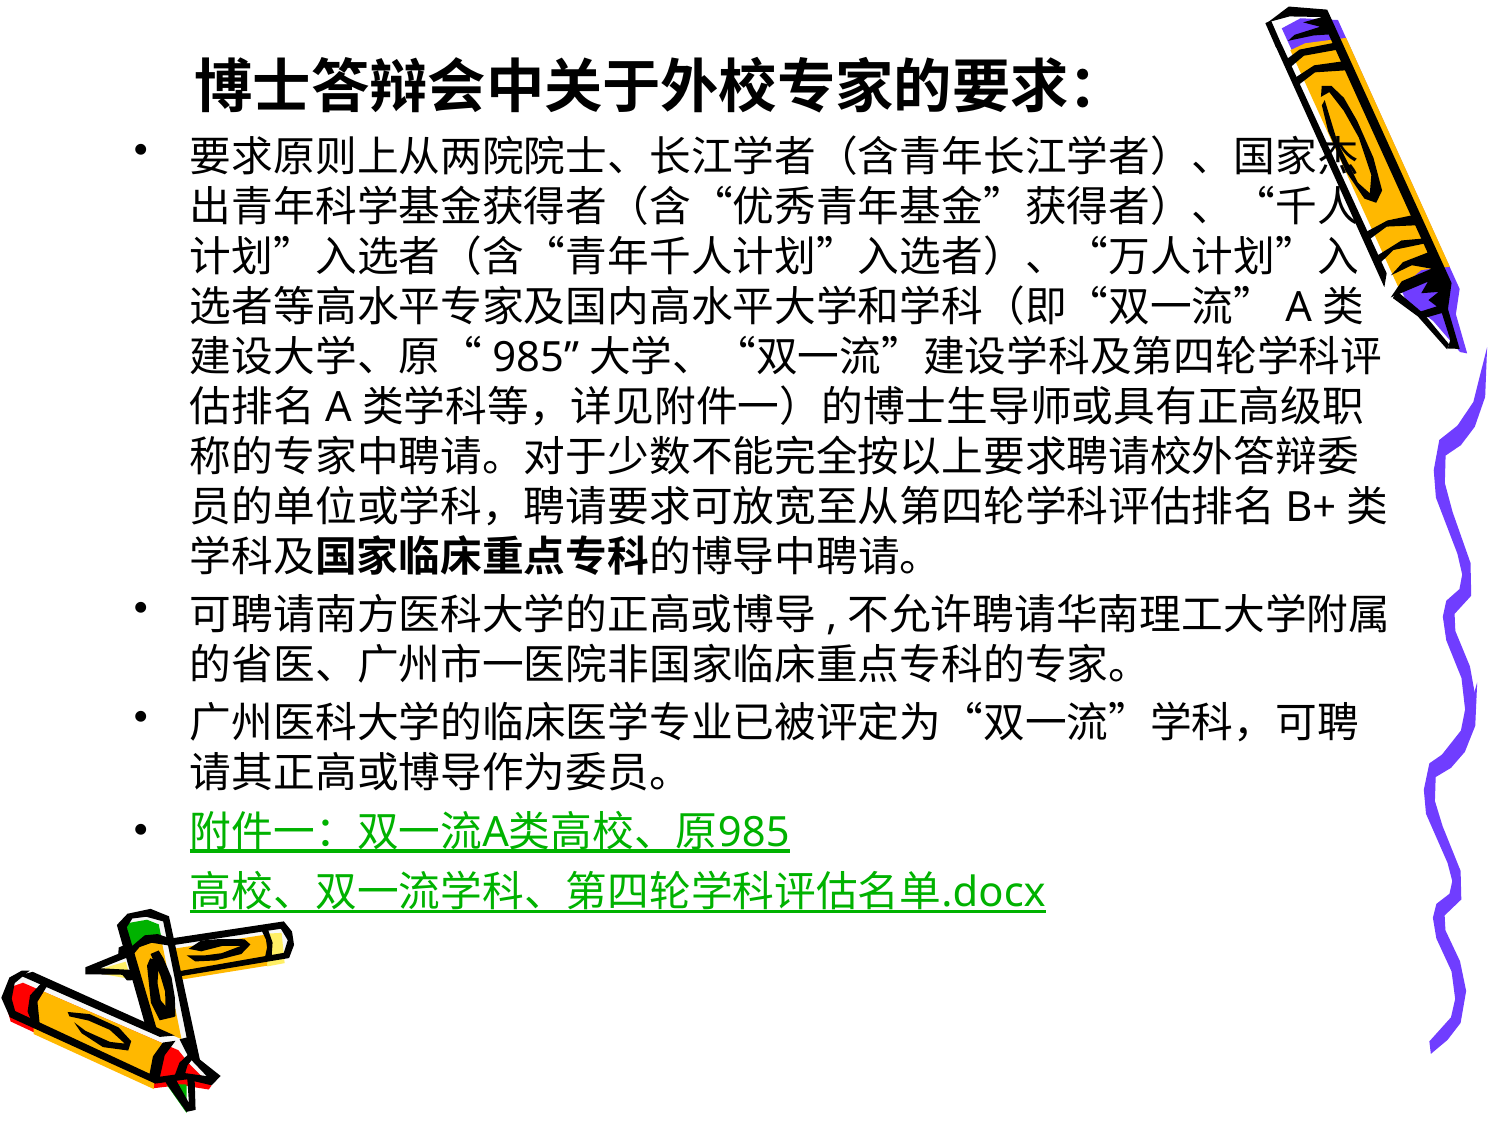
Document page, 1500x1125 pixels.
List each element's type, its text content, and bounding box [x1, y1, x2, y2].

list 博士答辩会中关于外校专家的要求： 要求原则上从两院院士、长江学者（含青年长江学者）、国家杰出青年科学基金获得者（含“优秀青年基金”获得者）、“千人计划”入选者（含“青年千人计划”入选者）、“万人计划”入选者等高水平专家及国内高水平大学和学科（即“双一流”A类建设大学、原“985”大学、“双一流”建设学科及第四轮学科评估排名A类学科等，详见附件一）的博士生导师或具有正高级职称的专家中聘请。对于少数不能完全按以上要求聘请校外答辩委员的单位或学科，聘请要求可放宽至从第四轮学科评估排名B+类学科及国家临床重点专科的博导中聘请。 可聘请南方医科大学的正高或博导,不允许聘请华南理工大学附属的省医、广州市一医院非国家临床重点专科的专家。 广州医科大学的临床医学专业已被评定为“双一流”学科，可聘请其正高或博导作为委员。 附件一：双一流A类高校、原985高校、双一流学科、第四轮学科评估名单.docx [118, 33, 1410, 984]
